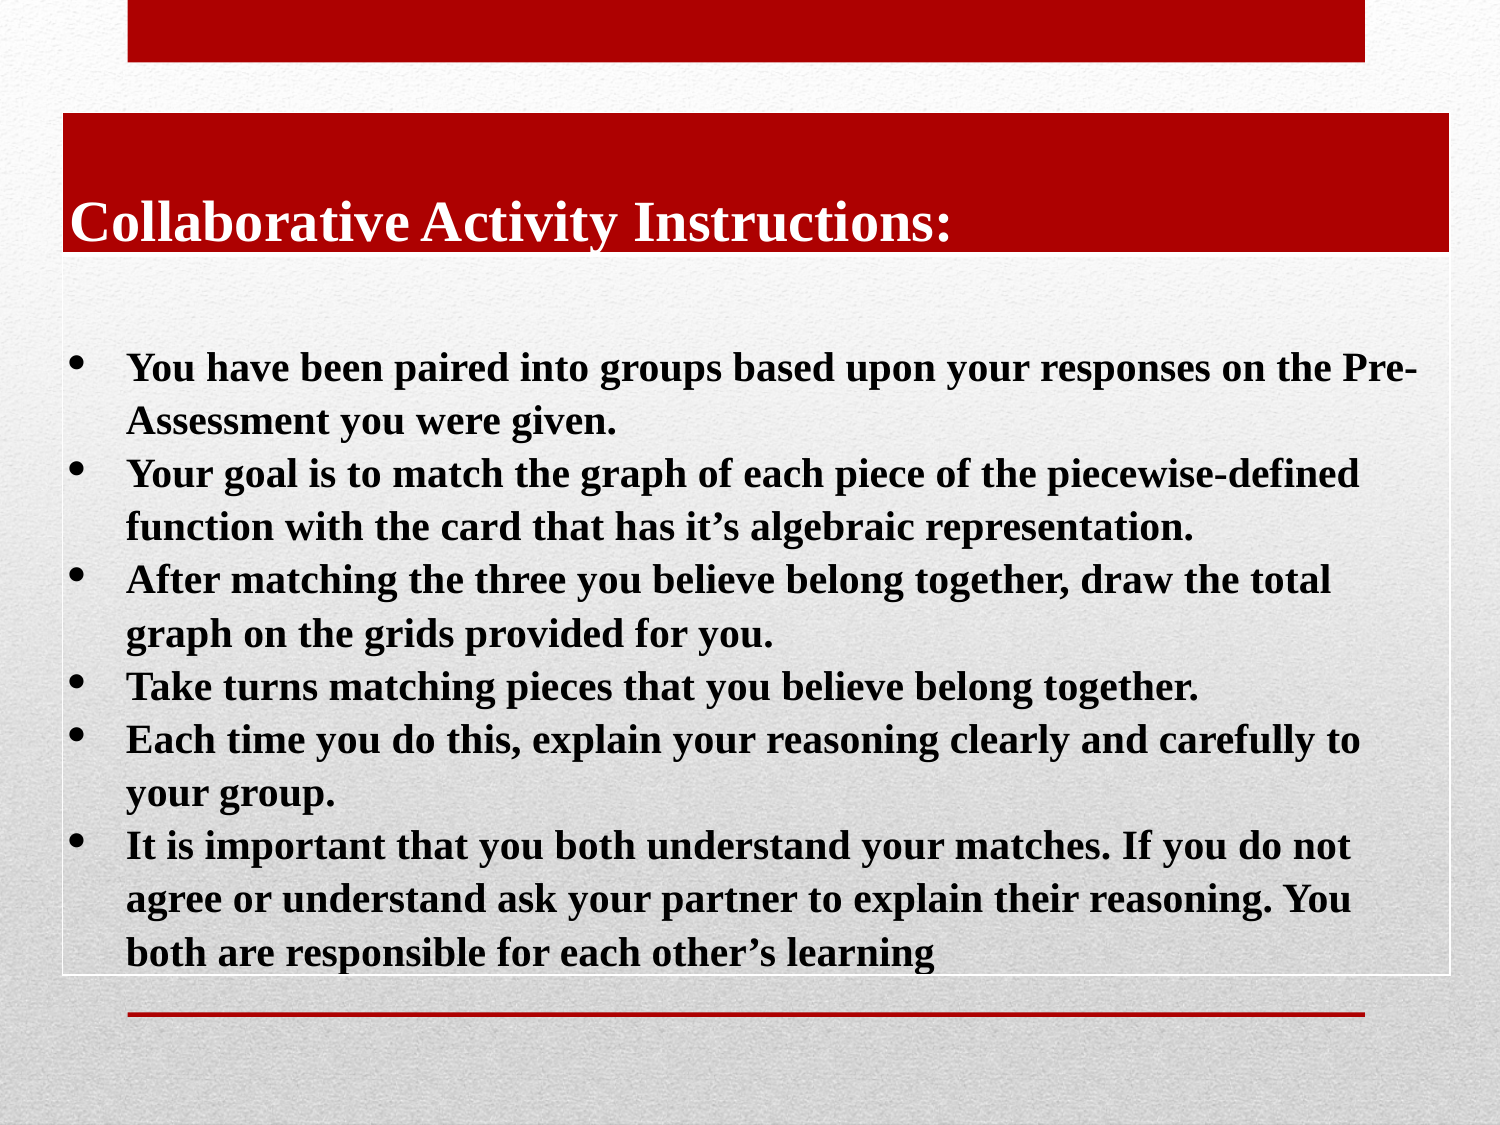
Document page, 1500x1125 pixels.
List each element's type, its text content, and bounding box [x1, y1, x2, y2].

table_header Collaborative Activity Instructions: [63, 113, 1449, 252]
table_cell You have been paired into groups based upon your responses on the Pre-Assessment you were given. Your goal is to match the graph of each piece of the piecewise-defined function with the card that has it’s algebraic representation. After matching the three you believe belong together, draw the total graph on the grids provided for you. Take turns matching pieces that you believe belong together. Each time you do this, explain your reasoning clearly and carefully to your group. It is important that you both understand your matches. If you do not agree or understand ask your partner to explain their reasoning. You both are responsible for each other’s learning [63, 257, 1449, 974]
